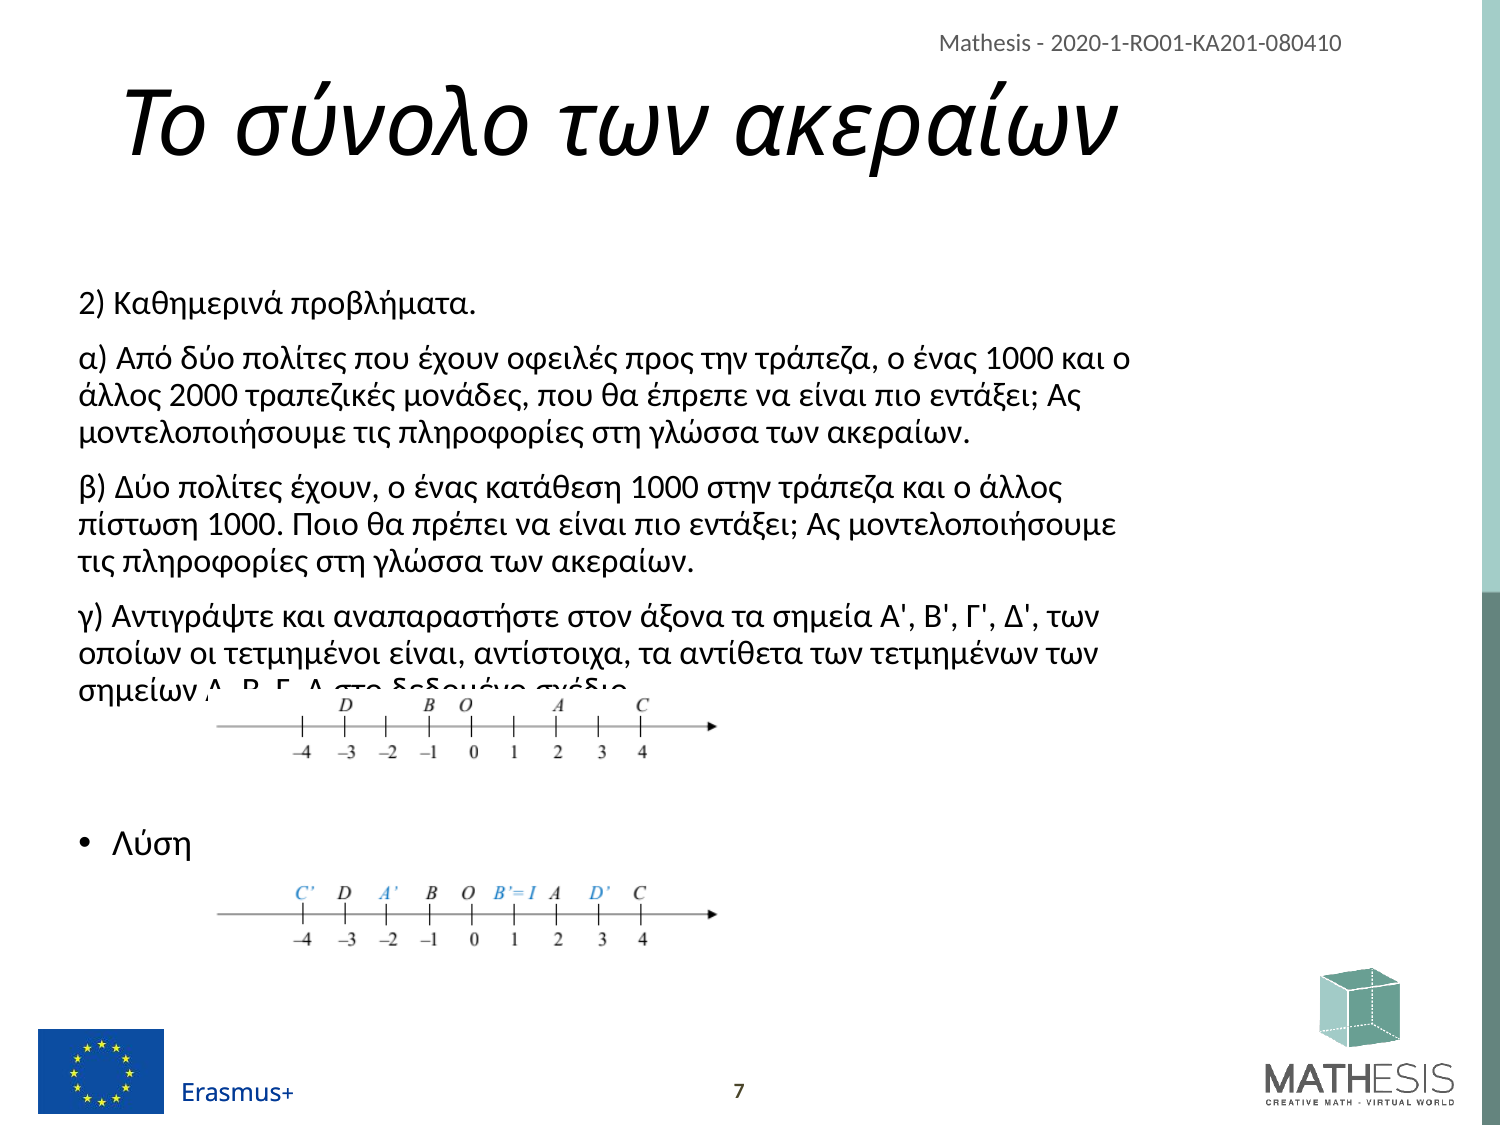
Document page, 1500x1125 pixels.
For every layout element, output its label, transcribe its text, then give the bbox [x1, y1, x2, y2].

picture [38, 1029, 164, 1114]
title Το σύνολο των ακεραίων [103, 59, 1397, 278]
picture [208, 689, 741, 770]
list 2) Καθημερινά προβλήματα. α) Από δύο πολίτες που έχουν οφειλές προς την τράπεζα, ο ένας 1000 και ο άλλος 2000 τραπεζικές μονάδες, που θα έπρεπε να είναι πιο εντάξει; Ας μοντελοποιήσουμε τις πληροφορίες στη γλώσσα των ακεραίων. β) Δύο πολίτες έχουν, ο ένας κατάθεση 1000 στην τράπεζα και ο άλλος πίστωση 1000. Ποιο θα πρέπει να είναι πιο εντάξει; Ας μοντελοποιήσουμε τις πληροφορίες στη γλώσσα των ακεραίων. γ) Αντιγράψτε και αναπαραστήστε στον άξονα τα σημεία Α', Β', Γ', Δ', των οποίων οι τετμημένοι είναι, αντίστοιχα, τα αντίθετα των τετμημένων των σημείων Α, Β, Γ, Δ στο δεδομένο σχέδιο. Λύση [63, 277, 1177, 880]
picture [208, 879, 726, 954]
